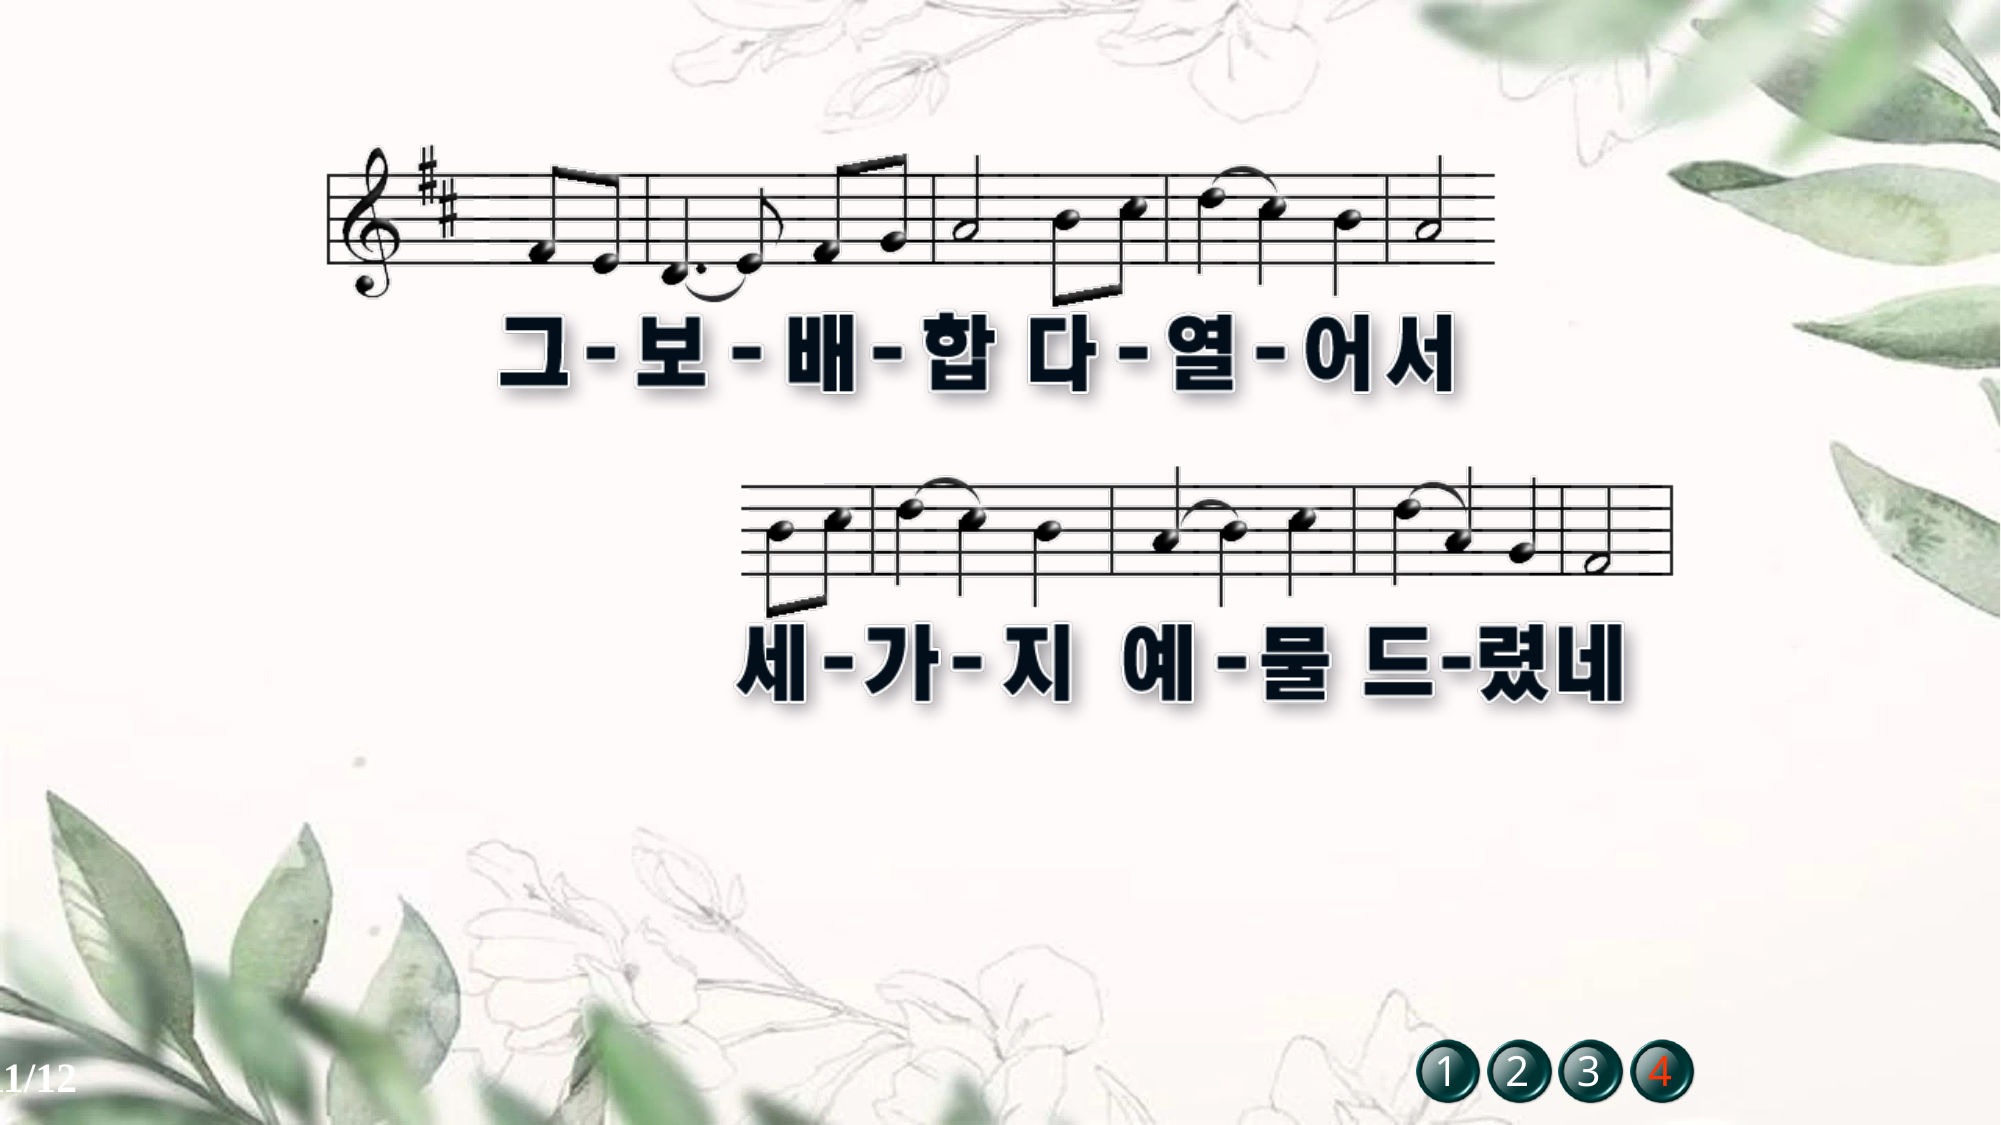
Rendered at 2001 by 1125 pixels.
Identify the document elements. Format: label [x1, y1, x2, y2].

text_box [1555, 1035, 1626, 1106]
text_box [1627, 1035, 1697, 1106]
text_box [1484, 1035, 1555, 1106]
picture [0, 0, 2001, 1125]
text_box [1413, 1035, 1484, 1106]
